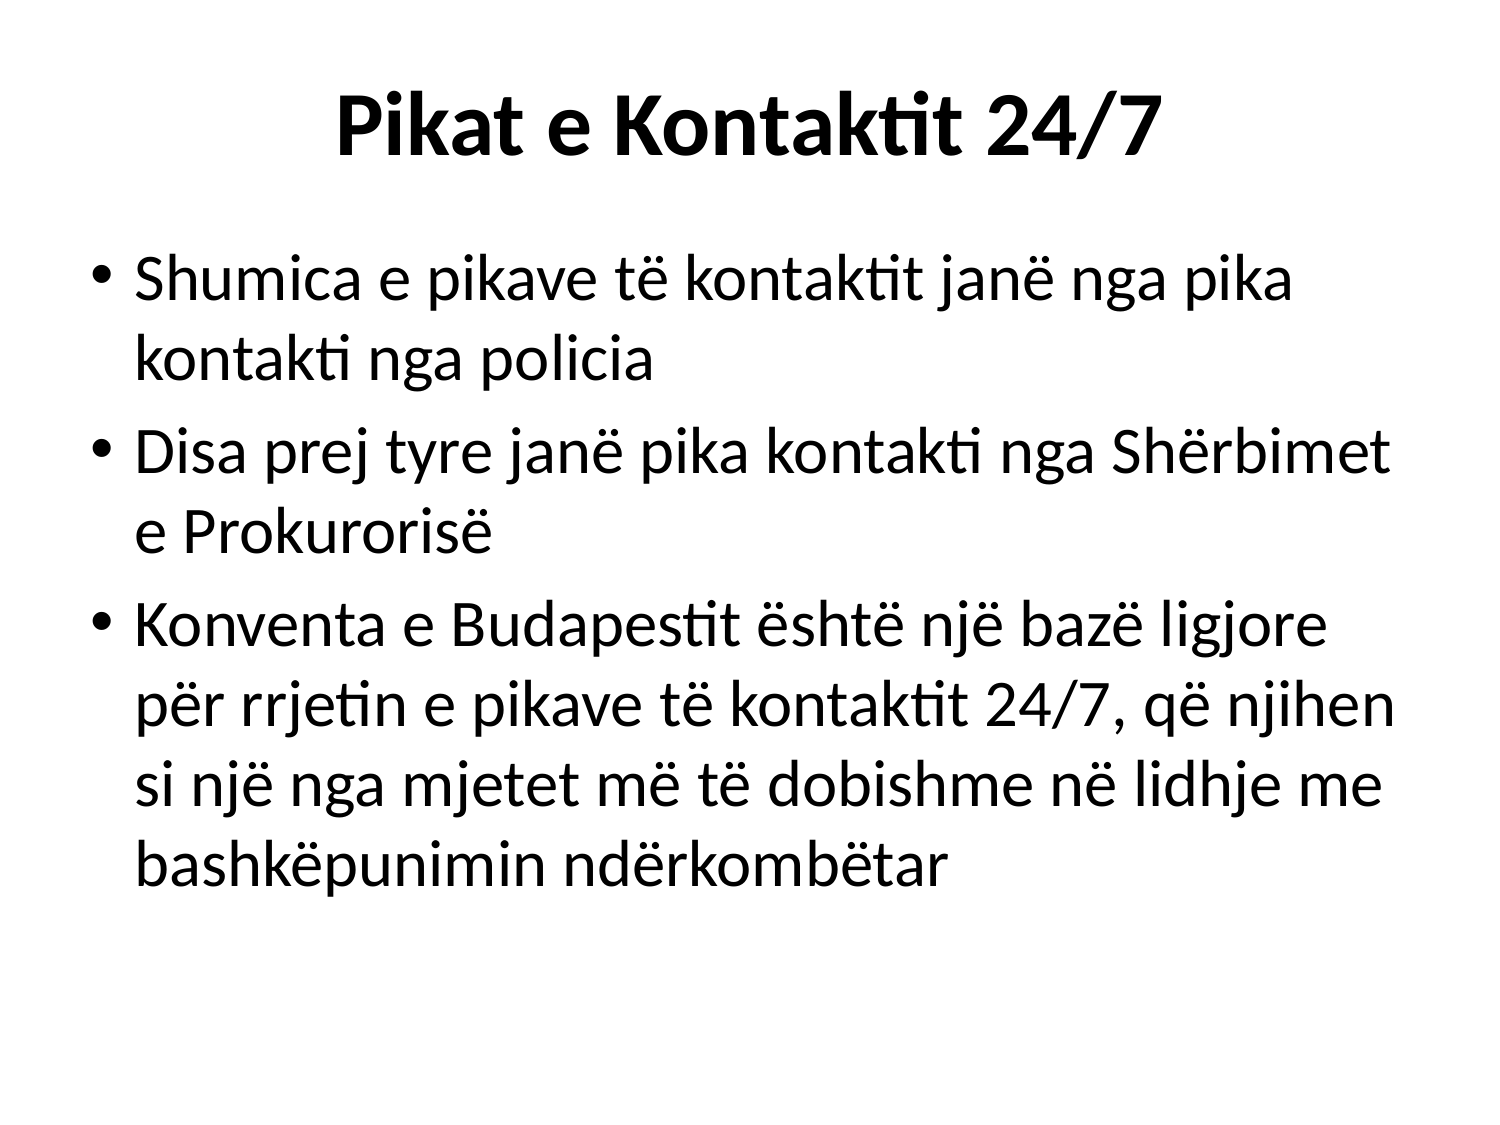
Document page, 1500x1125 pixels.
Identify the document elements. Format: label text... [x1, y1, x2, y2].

title Pikat e Kontaktit 24/7 [74, 44, 1426, 206]
list Shumica e pikave të kontaktit janë nga pika kontakti nga policia Disa prej tyre janë pika kontakti nga Shërbimet e Prokurorisë Konventa e Budapestit është një bazë ligjore për rrjetin e pikave të kontaktit 24/7, që njihen si një nga mjetet më të dobishme në lidhje me bashkëpunimin ndërkombëtar [74, 225, 1426, 1005]
